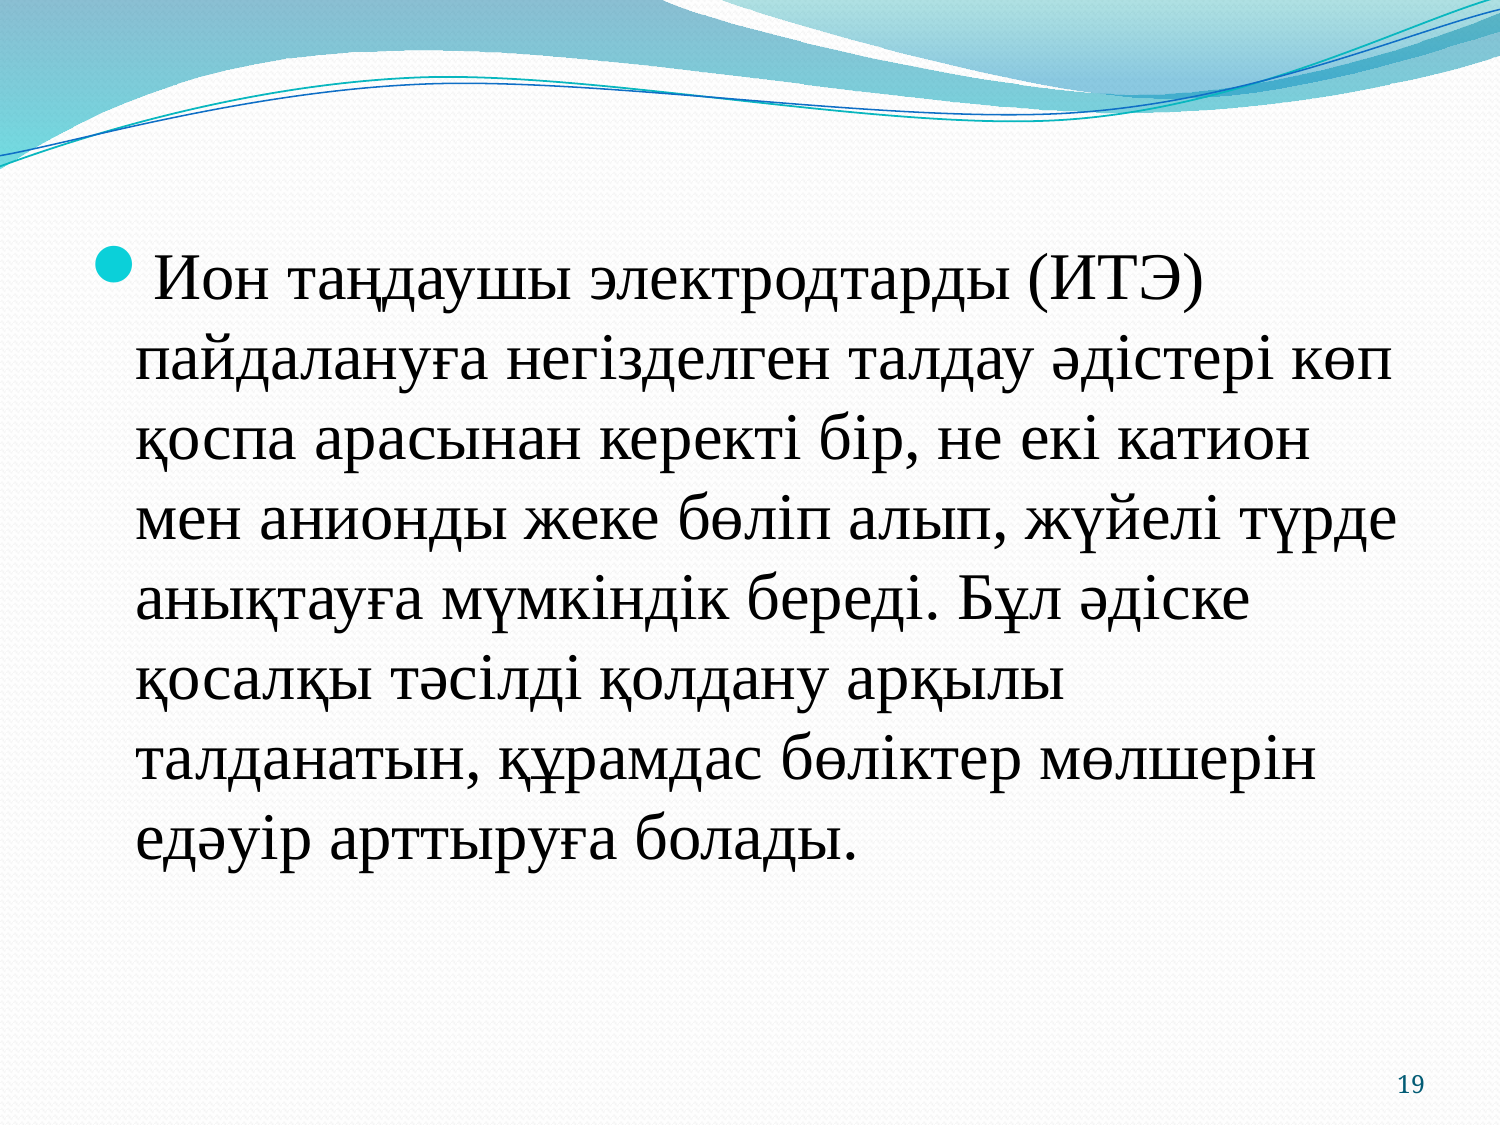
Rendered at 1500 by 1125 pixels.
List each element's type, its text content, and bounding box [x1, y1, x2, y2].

list Ион таңдаушы электродтарды (ИТЭ) пайдалануға негізделген талдау әдістері көп қоспа арасынан керекті бір, не екі катион мен анионды жеке бөліп алып, жүйелі түрде анықтауға мүмкіндік береді. Бұл әдіске қосалқы тәсілді қолдану арқылы талданатын, құрамдас бөліктер мөлшерін едәуір арттыруға болады. [74, 224, 1426, 1038]
slide_number 19 [1299, 1042, 1425, 1103]
